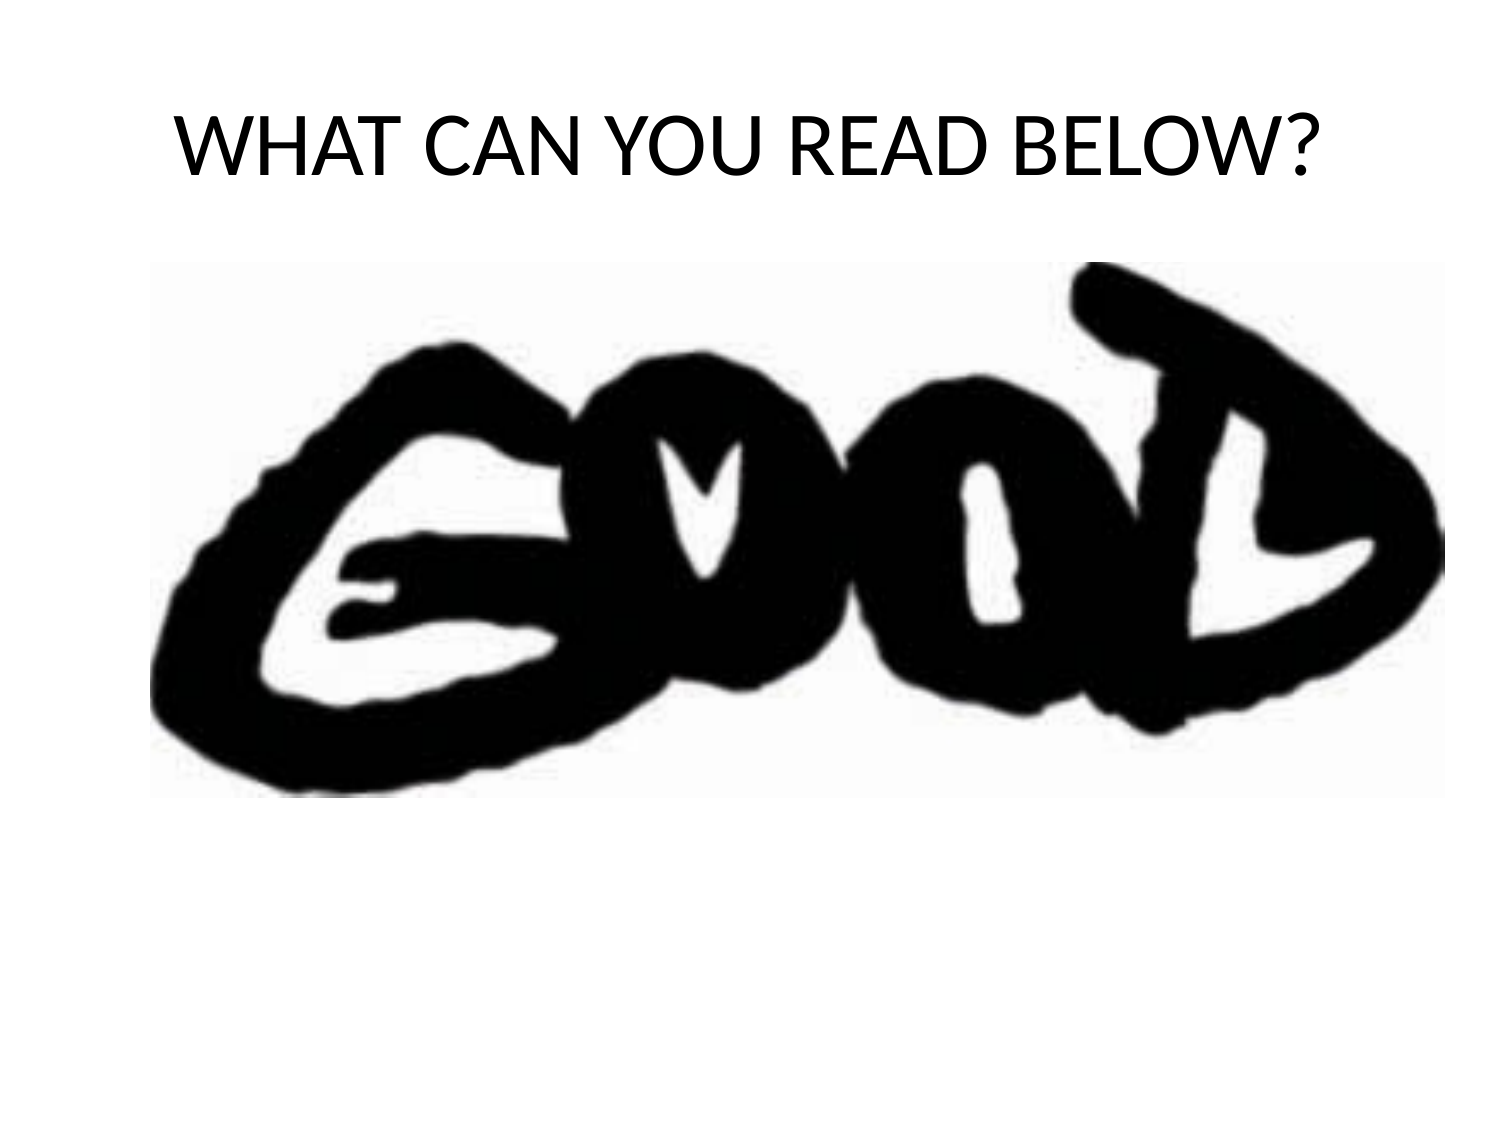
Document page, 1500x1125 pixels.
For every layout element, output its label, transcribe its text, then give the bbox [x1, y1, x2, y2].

title WHAT CAN YOU READ BELOW? [75, 45, 1425, 233]
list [149, 262, 1445, 798]
